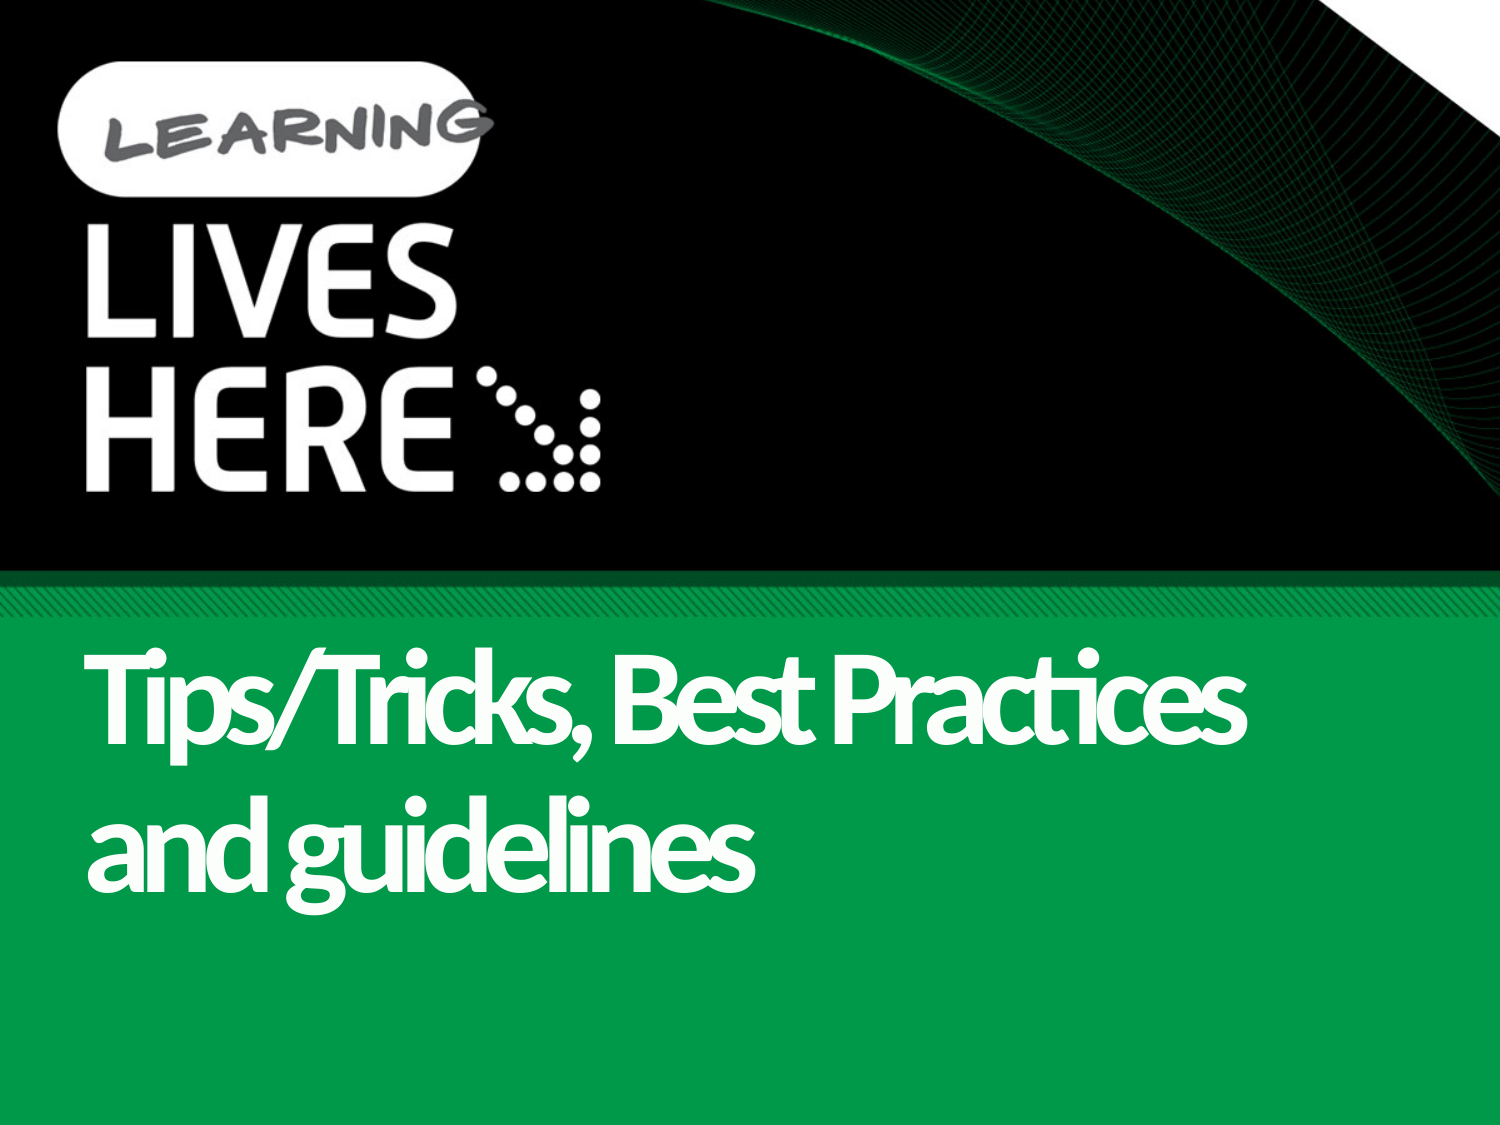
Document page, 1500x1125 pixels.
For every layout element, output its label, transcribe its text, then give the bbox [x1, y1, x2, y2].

list Tips/Tricks, Best Practices and guidelines [83, 625, 1344, 930]
picture [0, 0, 1500, 1125]
